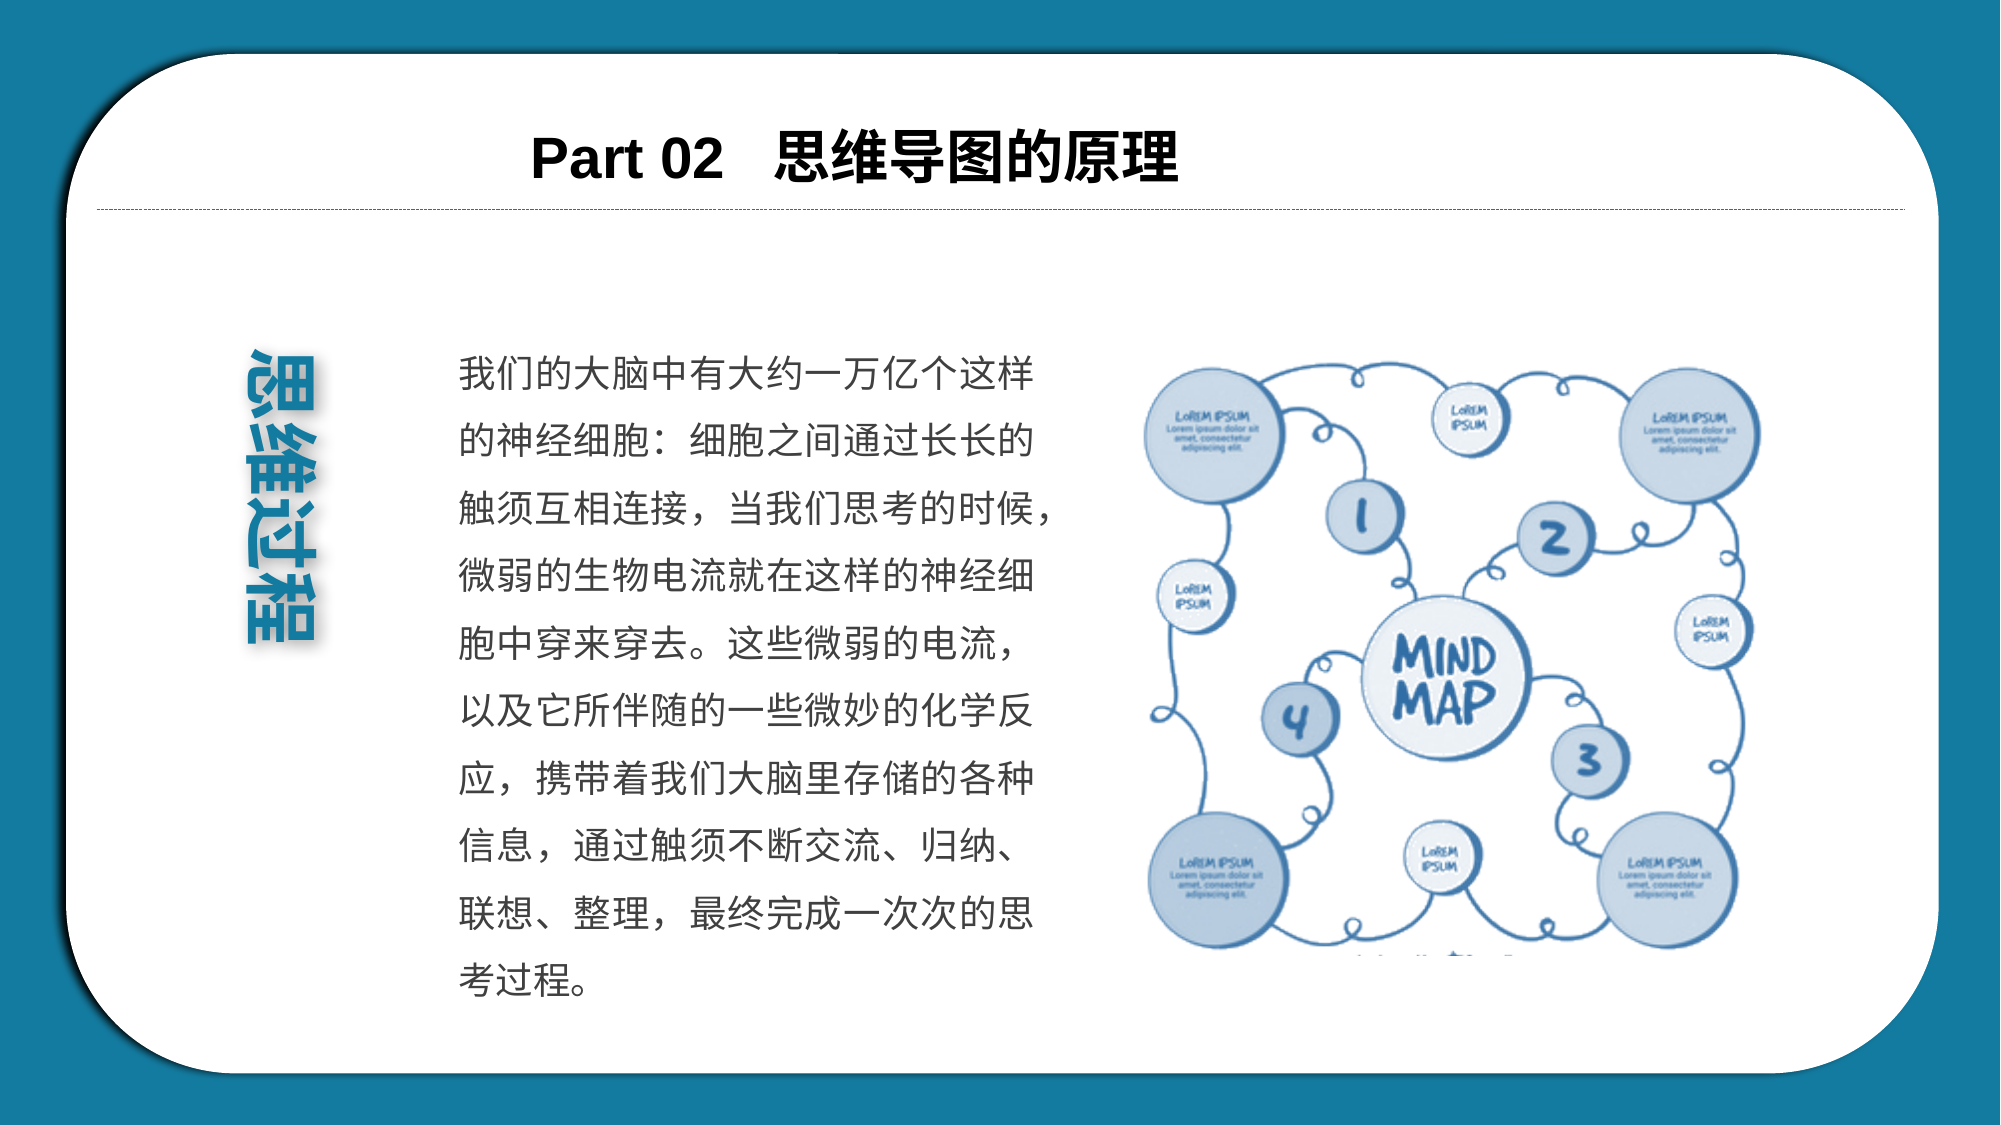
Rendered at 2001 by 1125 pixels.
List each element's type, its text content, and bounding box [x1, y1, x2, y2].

text_box 我们的大脑中有大约一万亿个这样的神经细胞：细胞之间通过长长的触须互相连接，当我们思考的时候，微弱的生物电流就在这样的神经细胞中穿来穿去。这些微弱的电流，以及它所伴随的一些微妙的化学反应，携带着我们大脑里存储的各种信息，通过触须不断交流、归纳、联想、整理，最终完成一次次的思考过程。 [443, 319, 1050, 1010]
picture [1116, 319, 1790, 956]
text_box 思维过程 [187, 335, 381, 739]
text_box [96, 112, 1905, 210]
